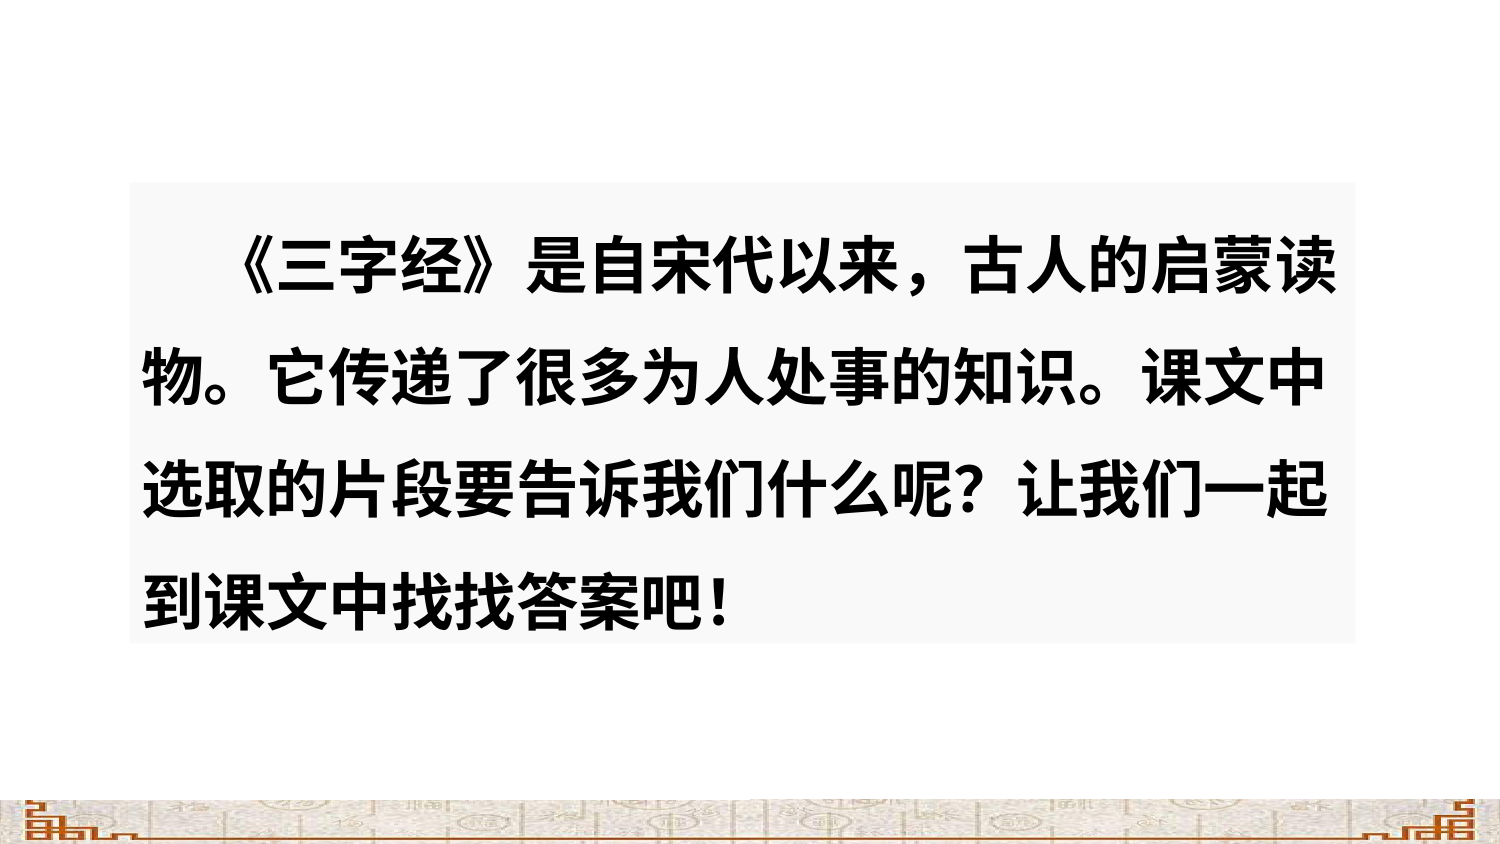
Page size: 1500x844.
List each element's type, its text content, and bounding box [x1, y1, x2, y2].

text_box 《三字经》是自宋代以来，古人的启蒙读物。它传递了很多为人处事的知识。课文中选取的片段要告诉我们什么呢？让我们一起到课文中找找答案吧！ [129, 182, 1356, 644]
picture [0, 799, 1500, 844]
